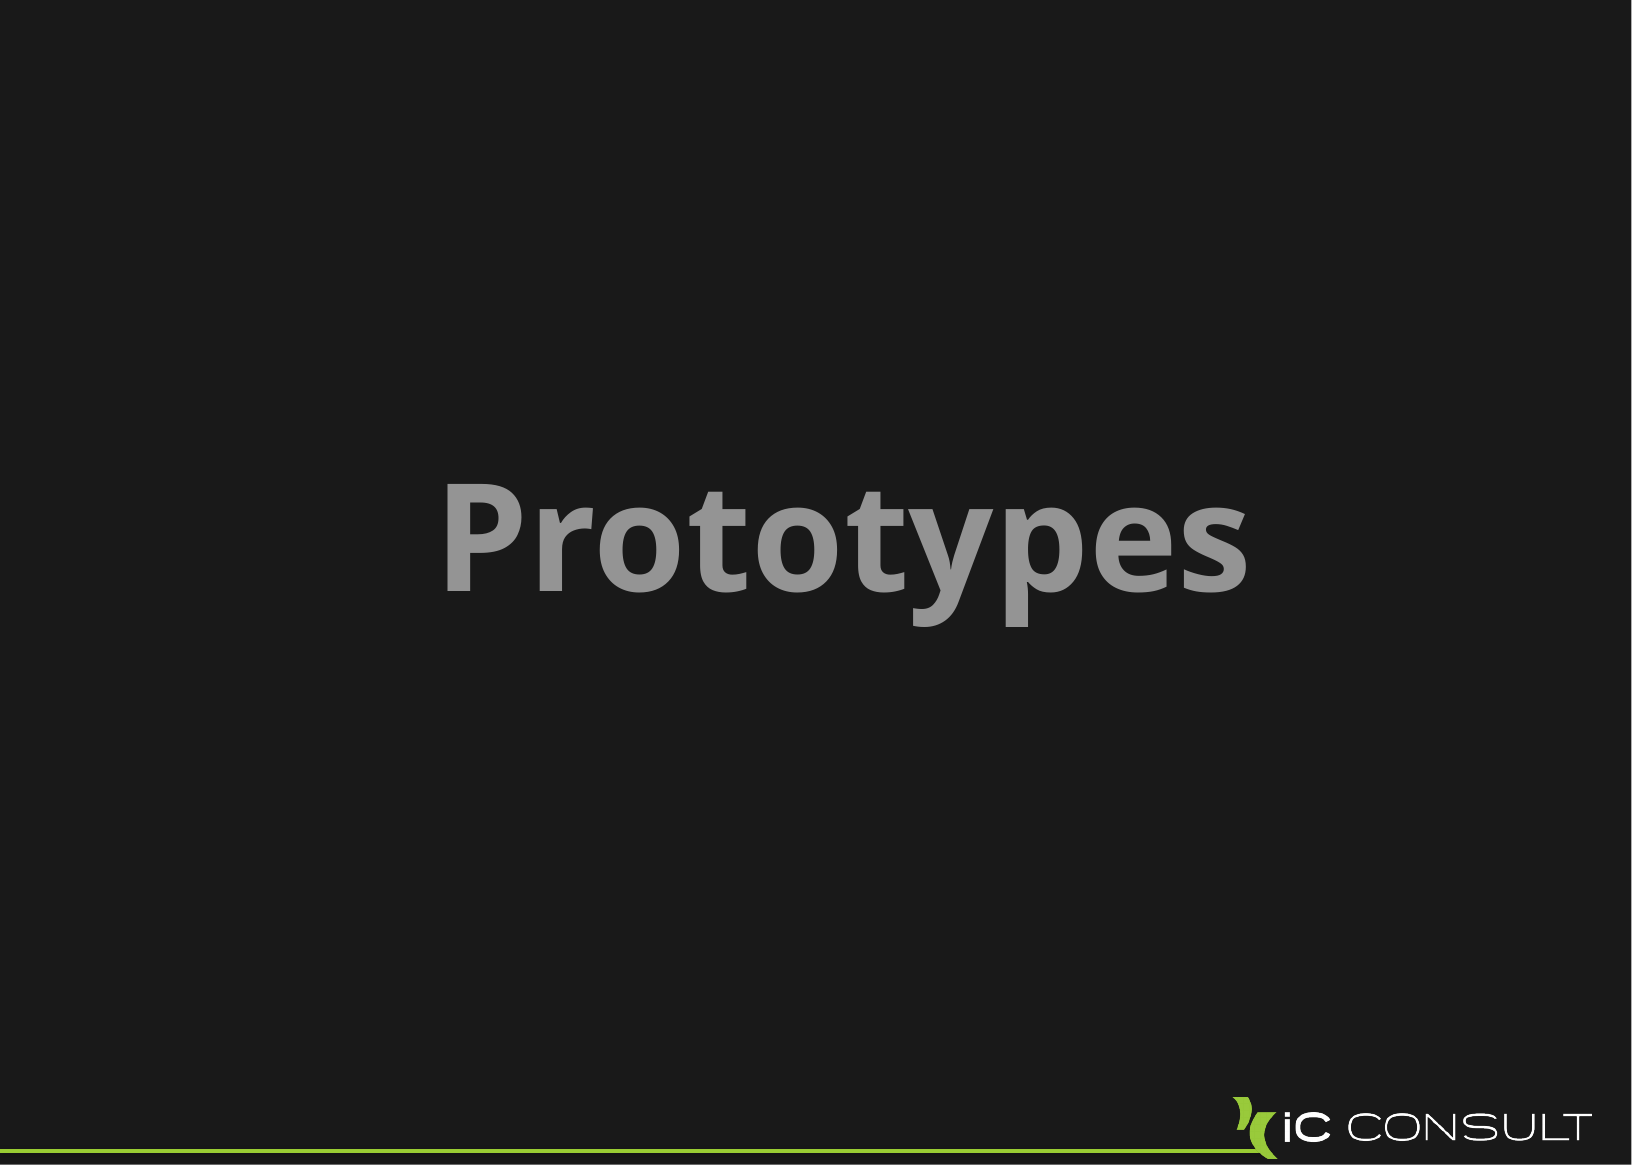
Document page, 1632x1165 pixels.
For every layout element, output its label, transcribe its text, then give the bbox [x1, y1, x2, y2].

title Prototypes [155, 402, 1532, 660]
